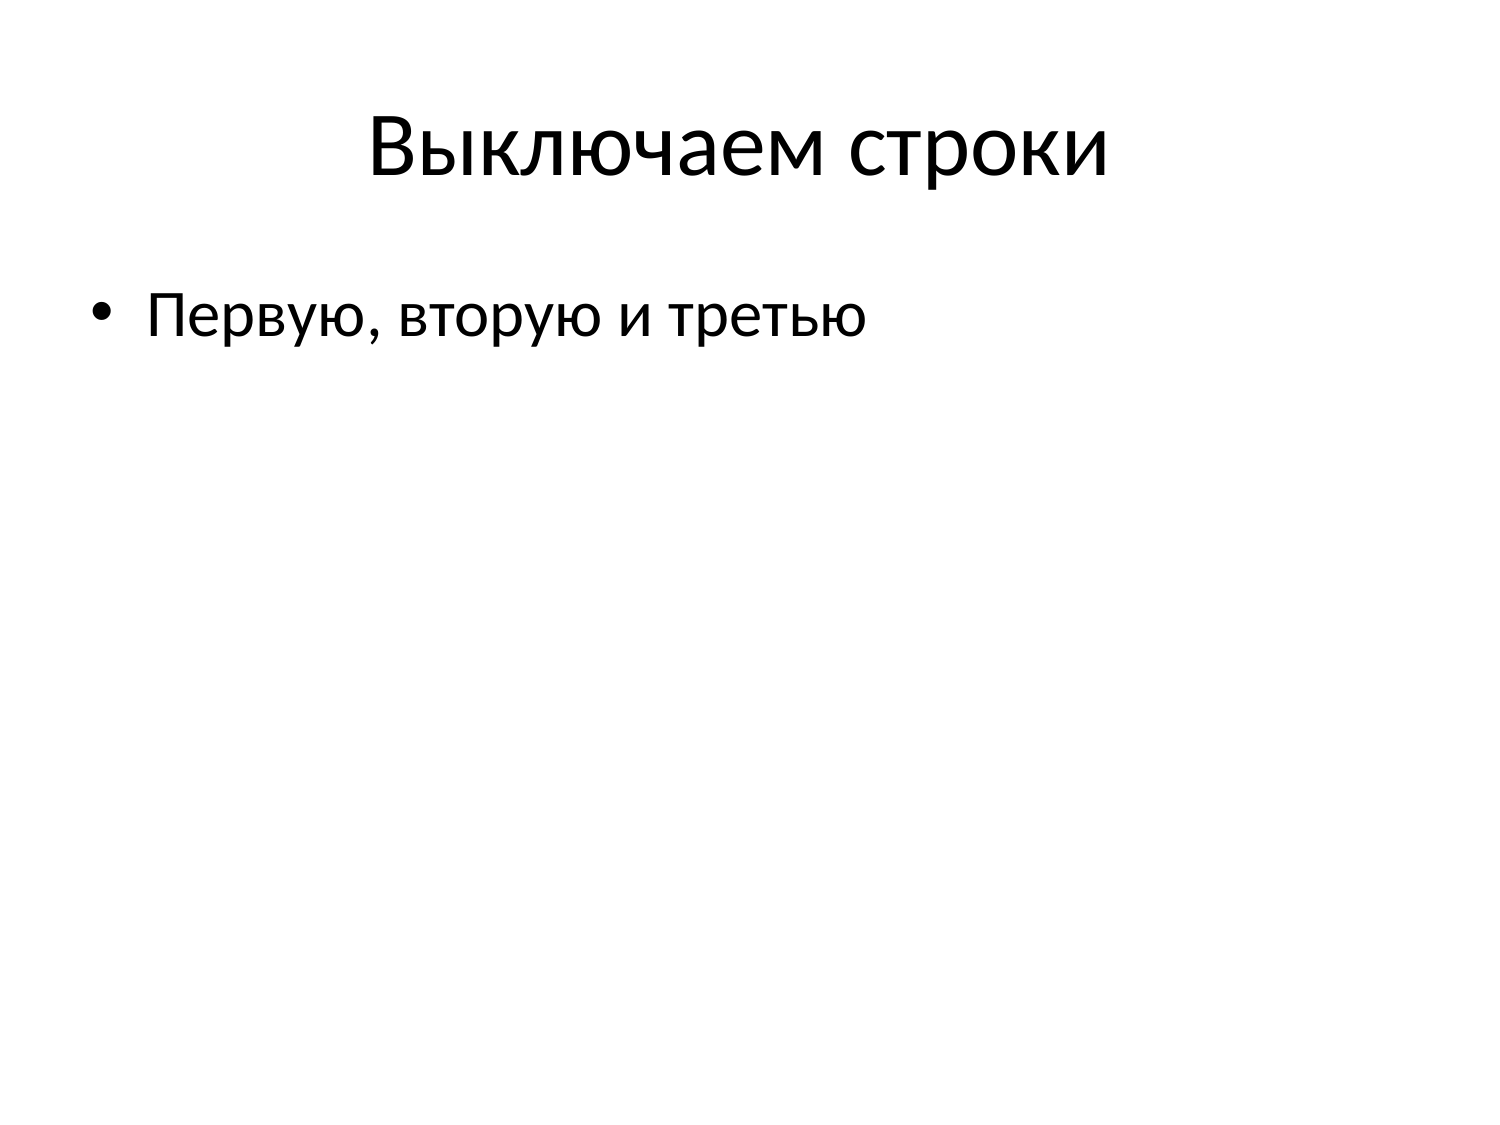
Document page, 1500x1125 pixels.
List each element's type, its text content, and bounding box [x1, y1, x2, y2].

list Первую, вторую и третью [75, 262, 1425, 1005]
title Выключаем строки [75, 45, 1425, 233]
